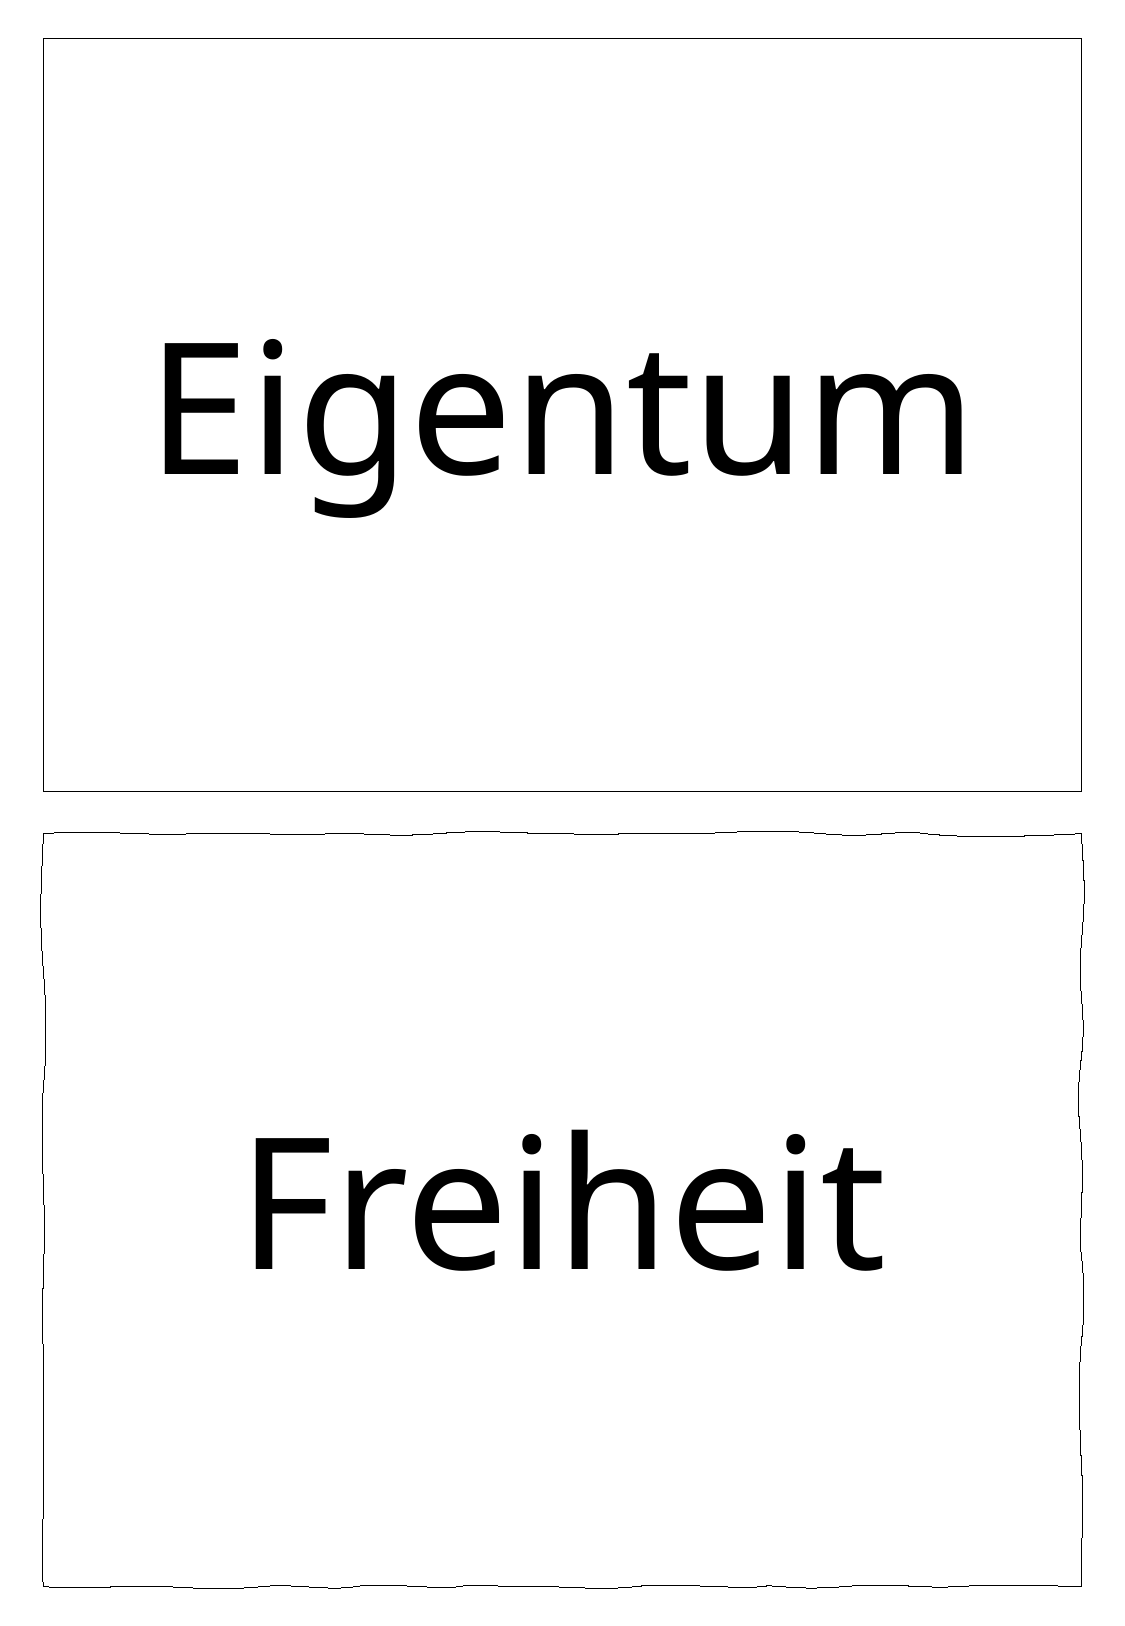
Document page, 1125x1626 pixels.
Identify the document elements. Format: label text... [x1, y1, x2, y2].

text_box Freiheit [40, 830, 1085, 1590]
title Eigentum [43, 38, 1082, 792]
